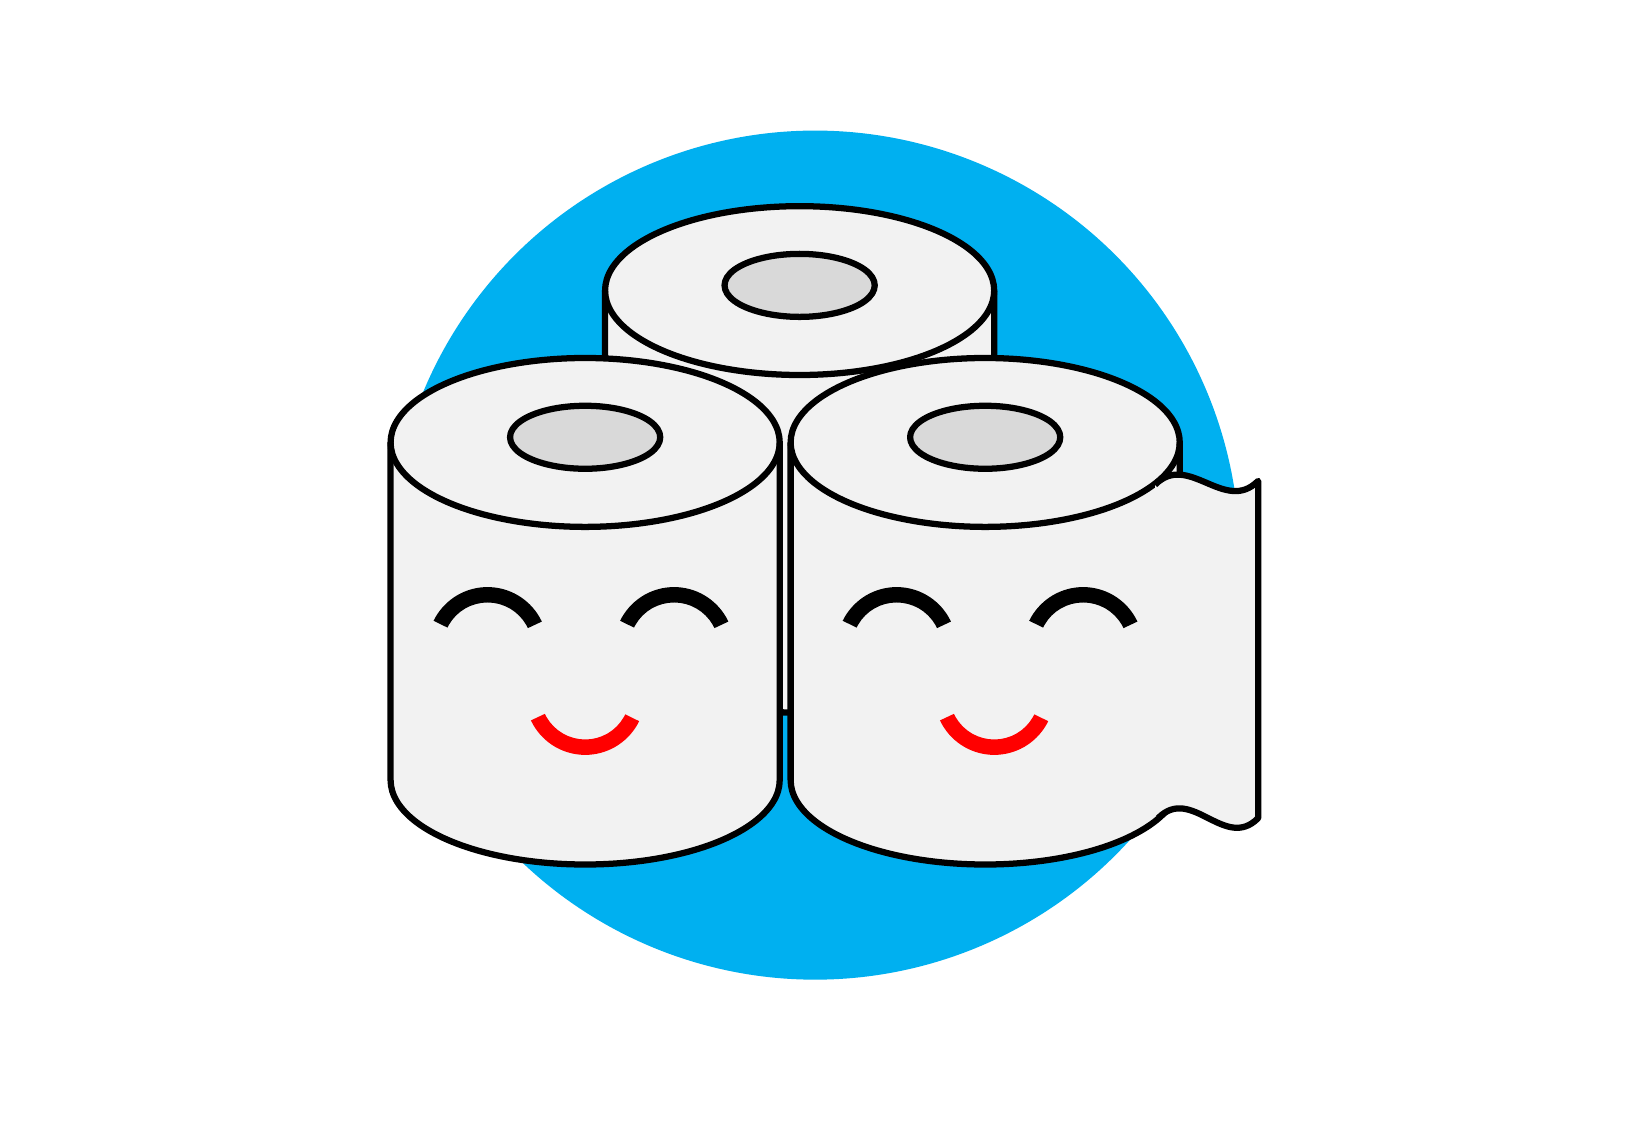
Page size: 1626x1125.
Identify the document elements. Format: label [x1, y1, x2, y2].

text_box [390, 130, 1259, 980]
